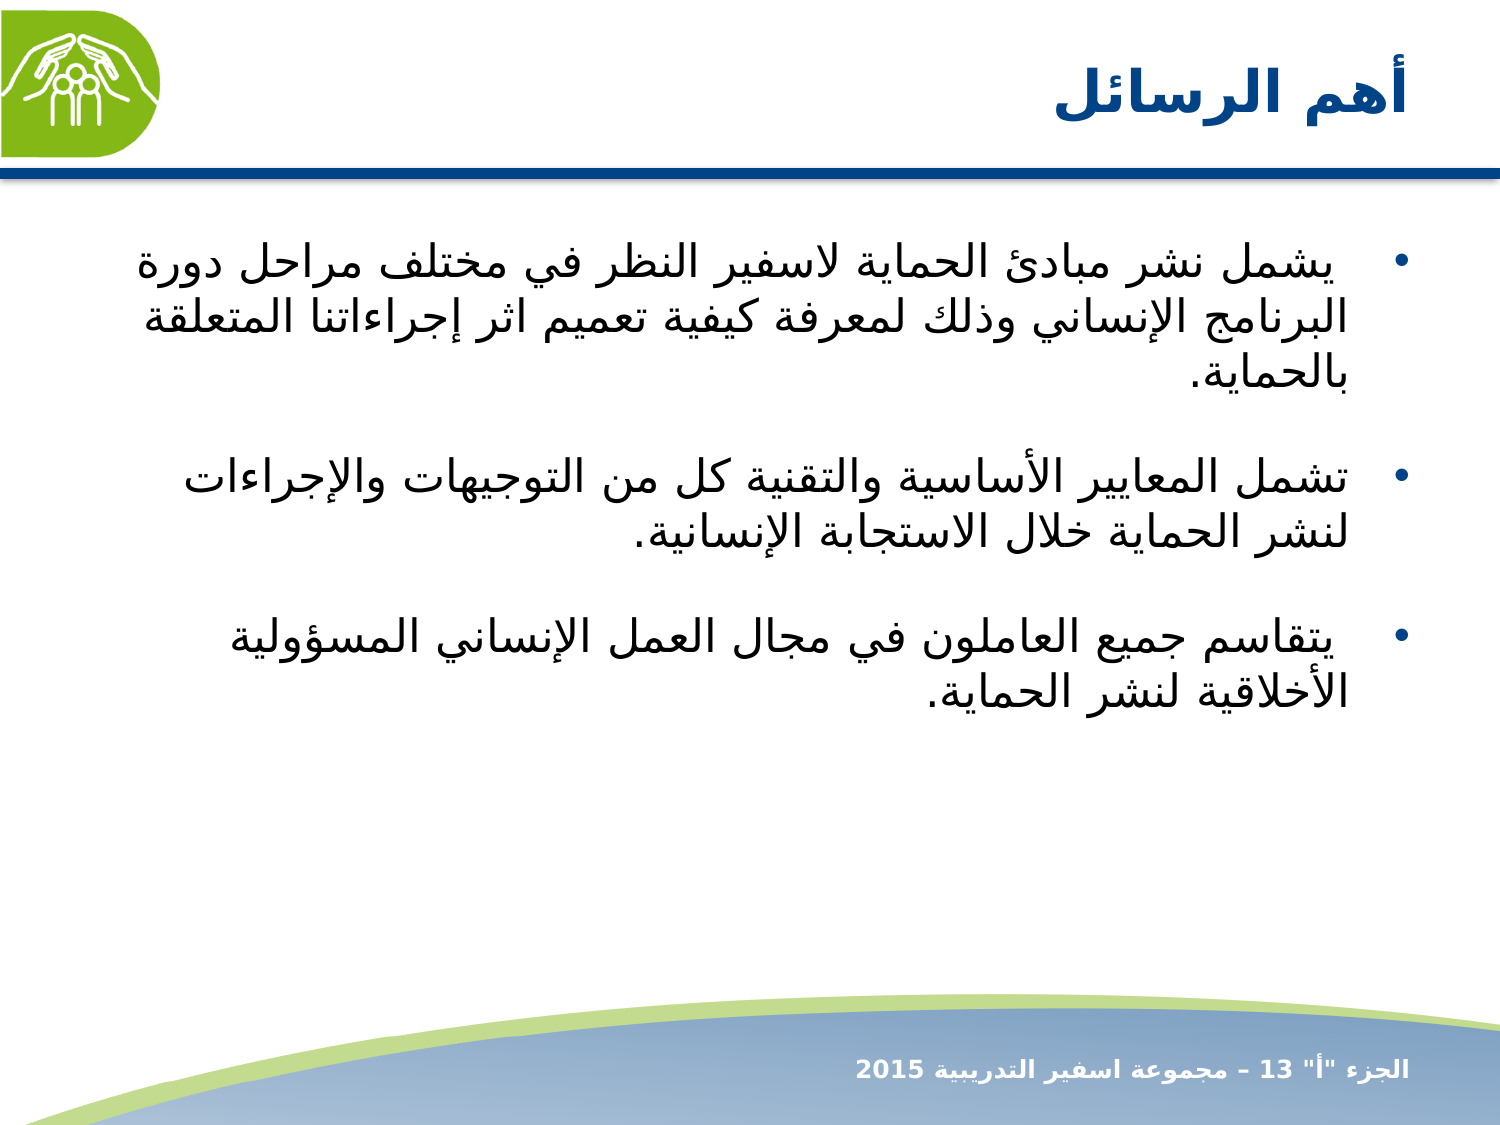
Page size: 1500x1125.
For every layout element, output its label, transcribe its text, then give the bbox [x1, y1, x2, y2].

picture [0, 9, 75, 158]
picture [0, 992, 1500, 1125]
title أهم الرسائل [75, 0, 1425, 178]
list يشمل نشر مبادئ الحماية لاسفير النظر في مختلف مراحل دورة البرنامج الإنساني وذلك لمعرفة كيفية تعميم اثر إجراءاتنا المتعلقة بالحماية. تشمل المعايير الأساسية والتقنية كل من التوجيهات والإجراءات لنشر الحماية خلال الاستجابة الإنسانية. يتقاسم جميع العاملون في مجال العمل الإنساني المسؤولية الأخلاقية لنشر الحماية. [75, 224, 1425, 1010]
footer الجزء "أ" 13 – مجموعة اسفير التدريبية 2015 [679, 1038, 1425, 1099]
